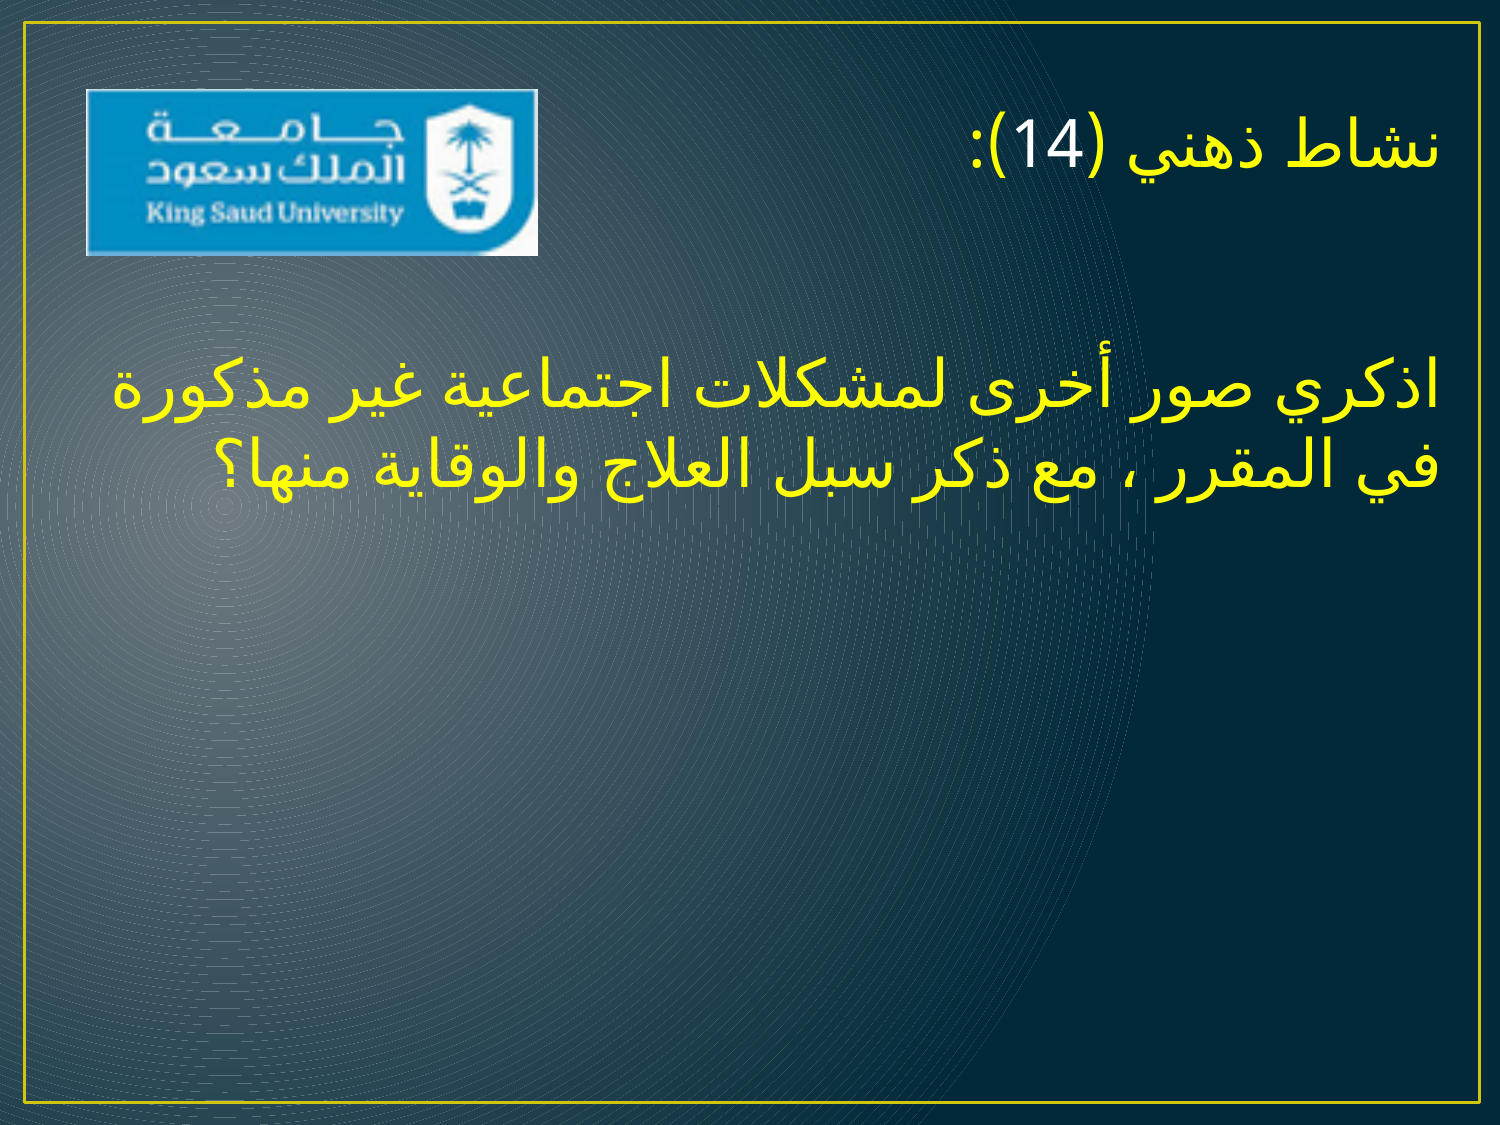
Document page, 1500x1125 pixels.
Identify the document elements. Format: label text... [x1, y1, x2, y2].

picture [85, 89, 538, 256]
text_box نشاط ذهني (14): اذكري صور أخرى لمشكلات اجتماعية غير مذكورة في المقرر ، مع ذكر سبل العلاج والوقاية منها؟ [46, 93, 1459, 749]
